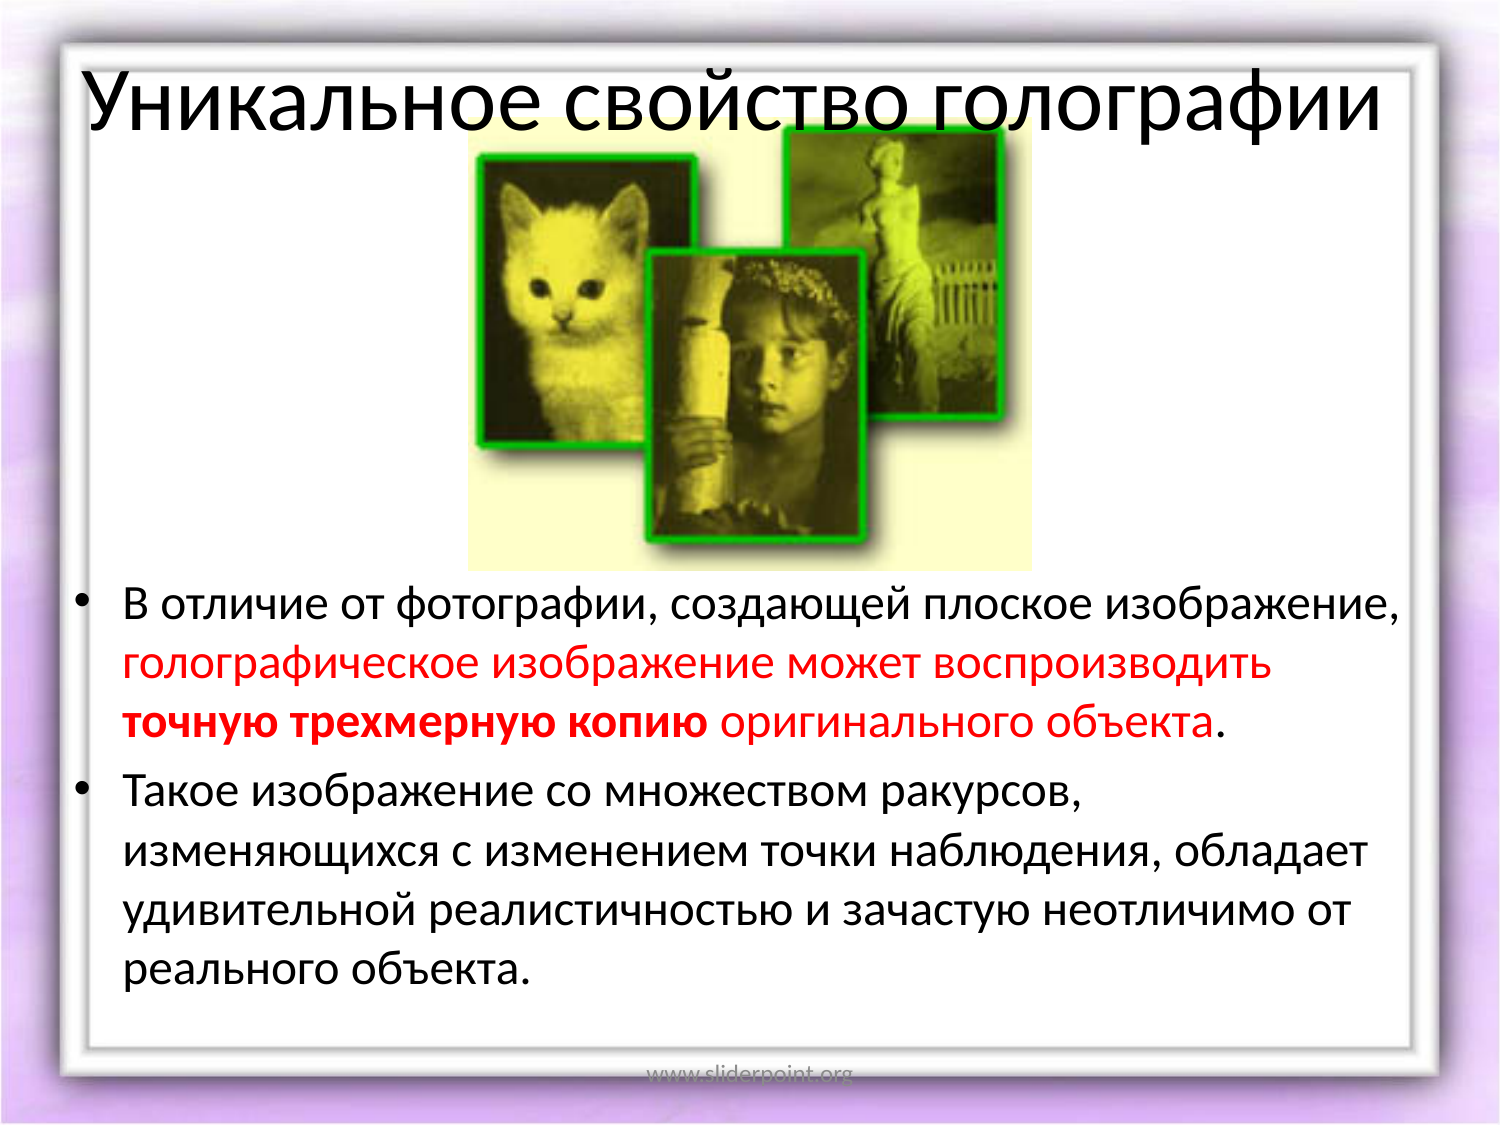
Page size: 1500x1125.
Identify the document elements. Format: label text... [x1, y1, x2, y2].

picture [0, 0, 1500, 1125]
footer www.sliderpoint.org [512, 1042, 988, 1103]
list В отличие от фотографии, создающей плоское изображение, голографическое изображение может воспроизводить точную трехмерную копию оригинального объекта. Такое изображение со множеством ракурсов, изменяющихся с изменением точки наблюдения, обладает удивительной реалистичностью и зачастую неотличимо от реального объекта. [58, 562, 1418, 1055]
title Уникальное свойство голографии [58, 0, 1409, 188]
